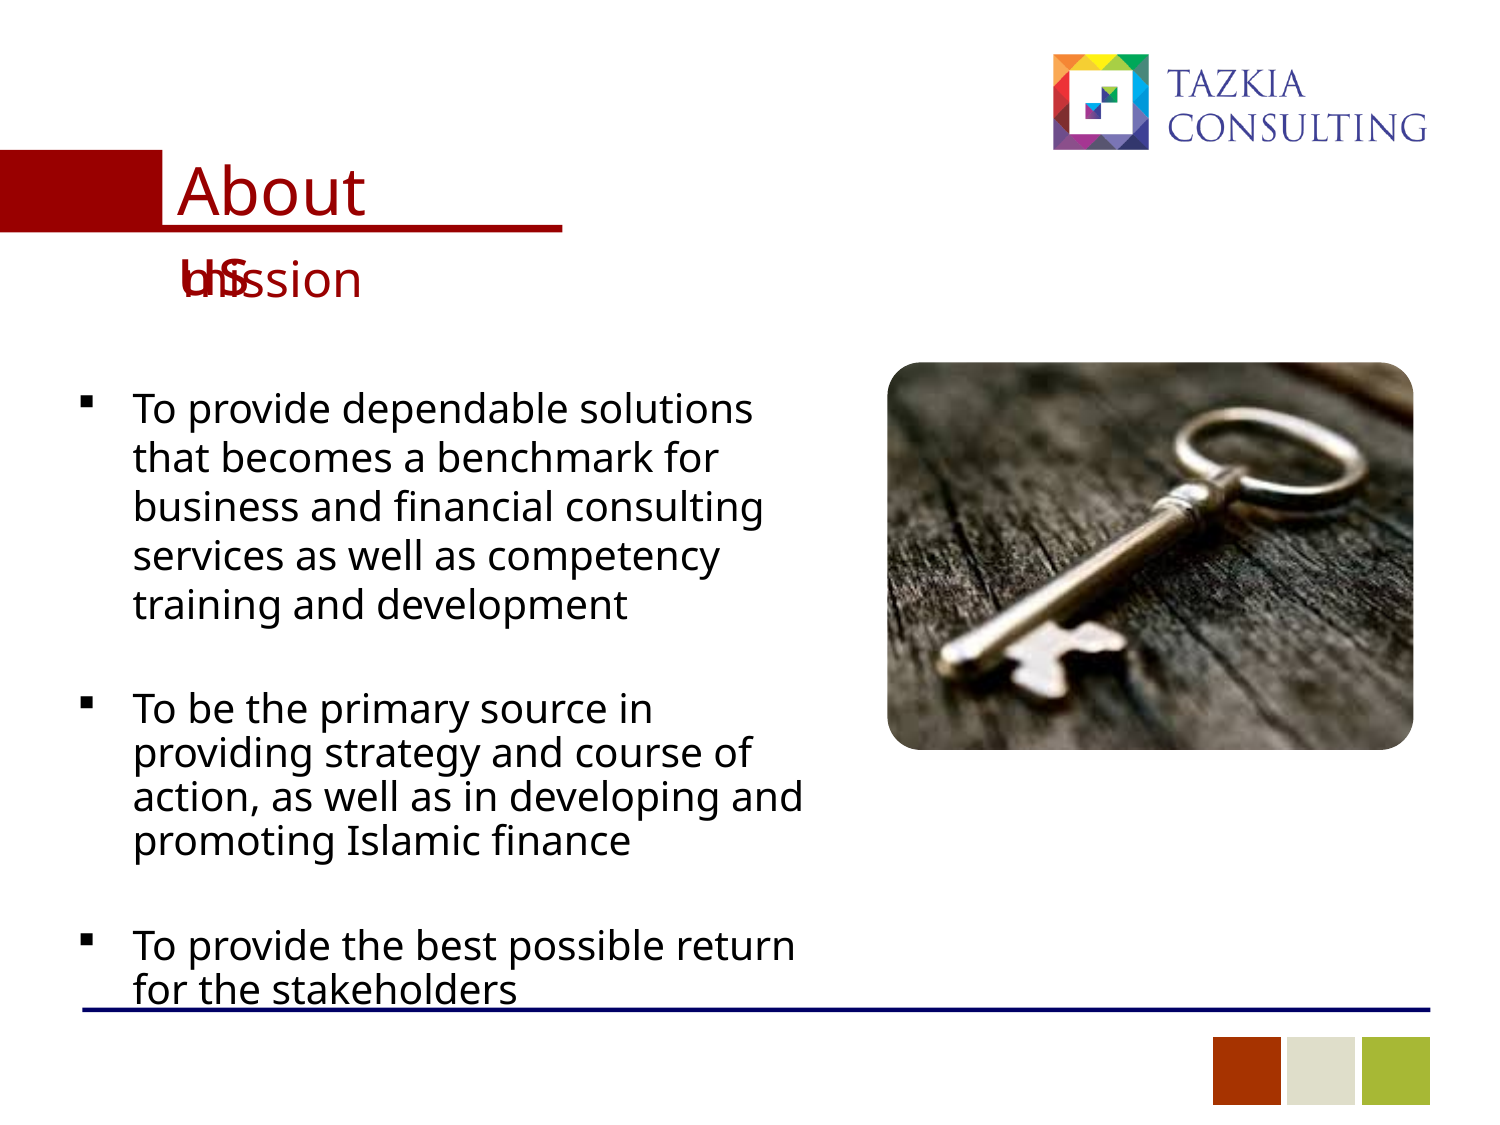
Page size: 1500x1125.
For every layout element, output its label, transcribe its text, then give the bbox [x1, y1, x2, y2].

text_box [0, 141, 563, 317]
text_box To provide dependable solutions that becomes a benchmark for business and financial consulting services as well as competency training and development To be the primary source in providing strategy and course of action, as well as in developing and promoting Islamic finance To provide the best possible return for the stakeholders [62, 375, 845, 1025]
picture [1053, 54, 1427, 150]
picture [887, 362, 1414, 751]
